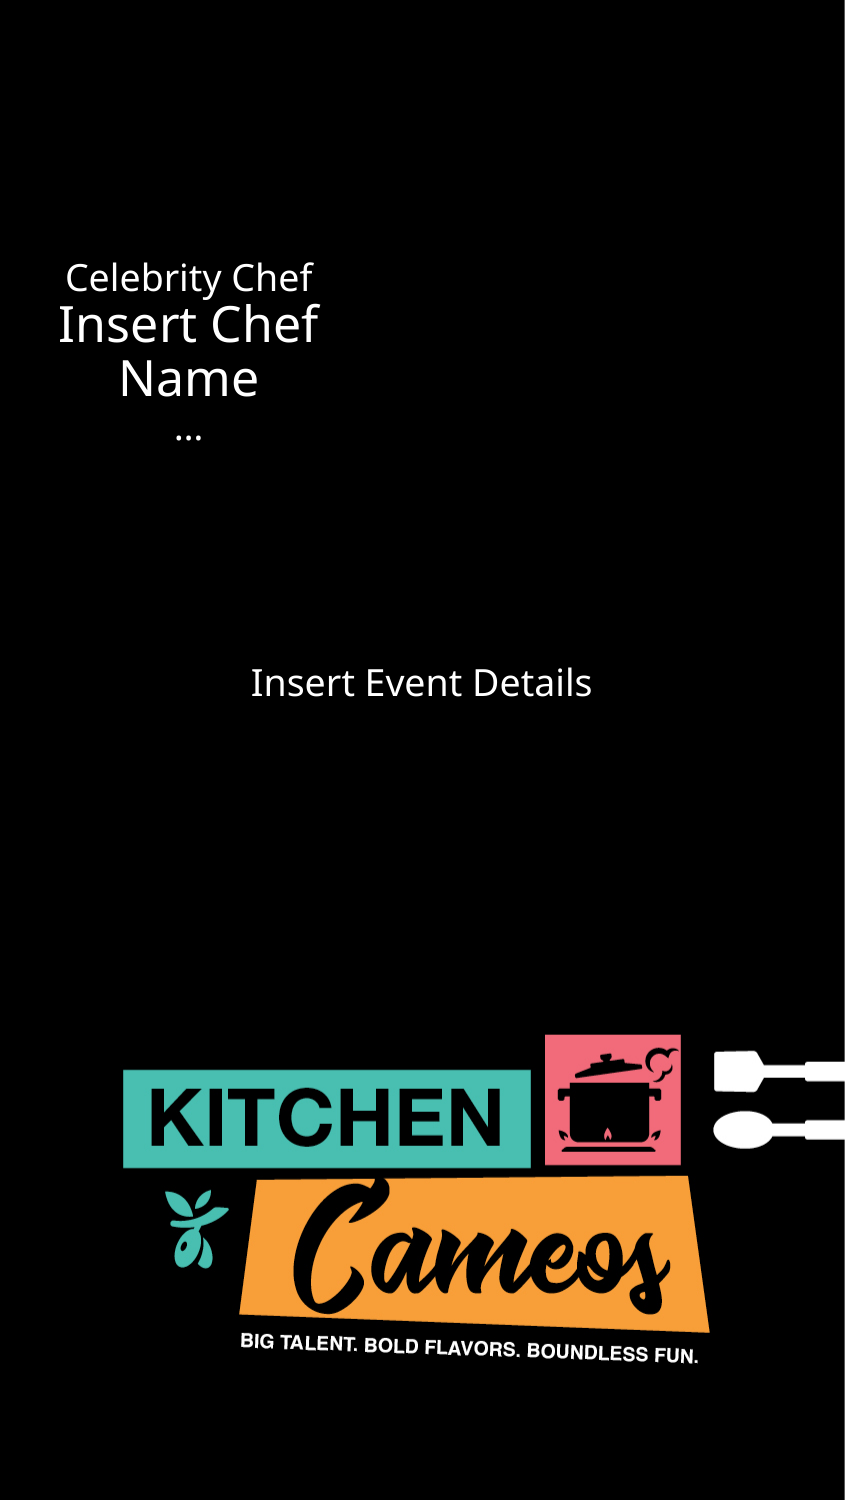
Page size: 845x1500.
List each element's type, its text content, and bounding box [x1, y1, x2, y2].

title Insert Event Details [0, 619, 844, 750]
picture [0, 0, 845, 1500]
text_box Celebrity Chef Insert Chef Name … [19, 177, 359, 575]
